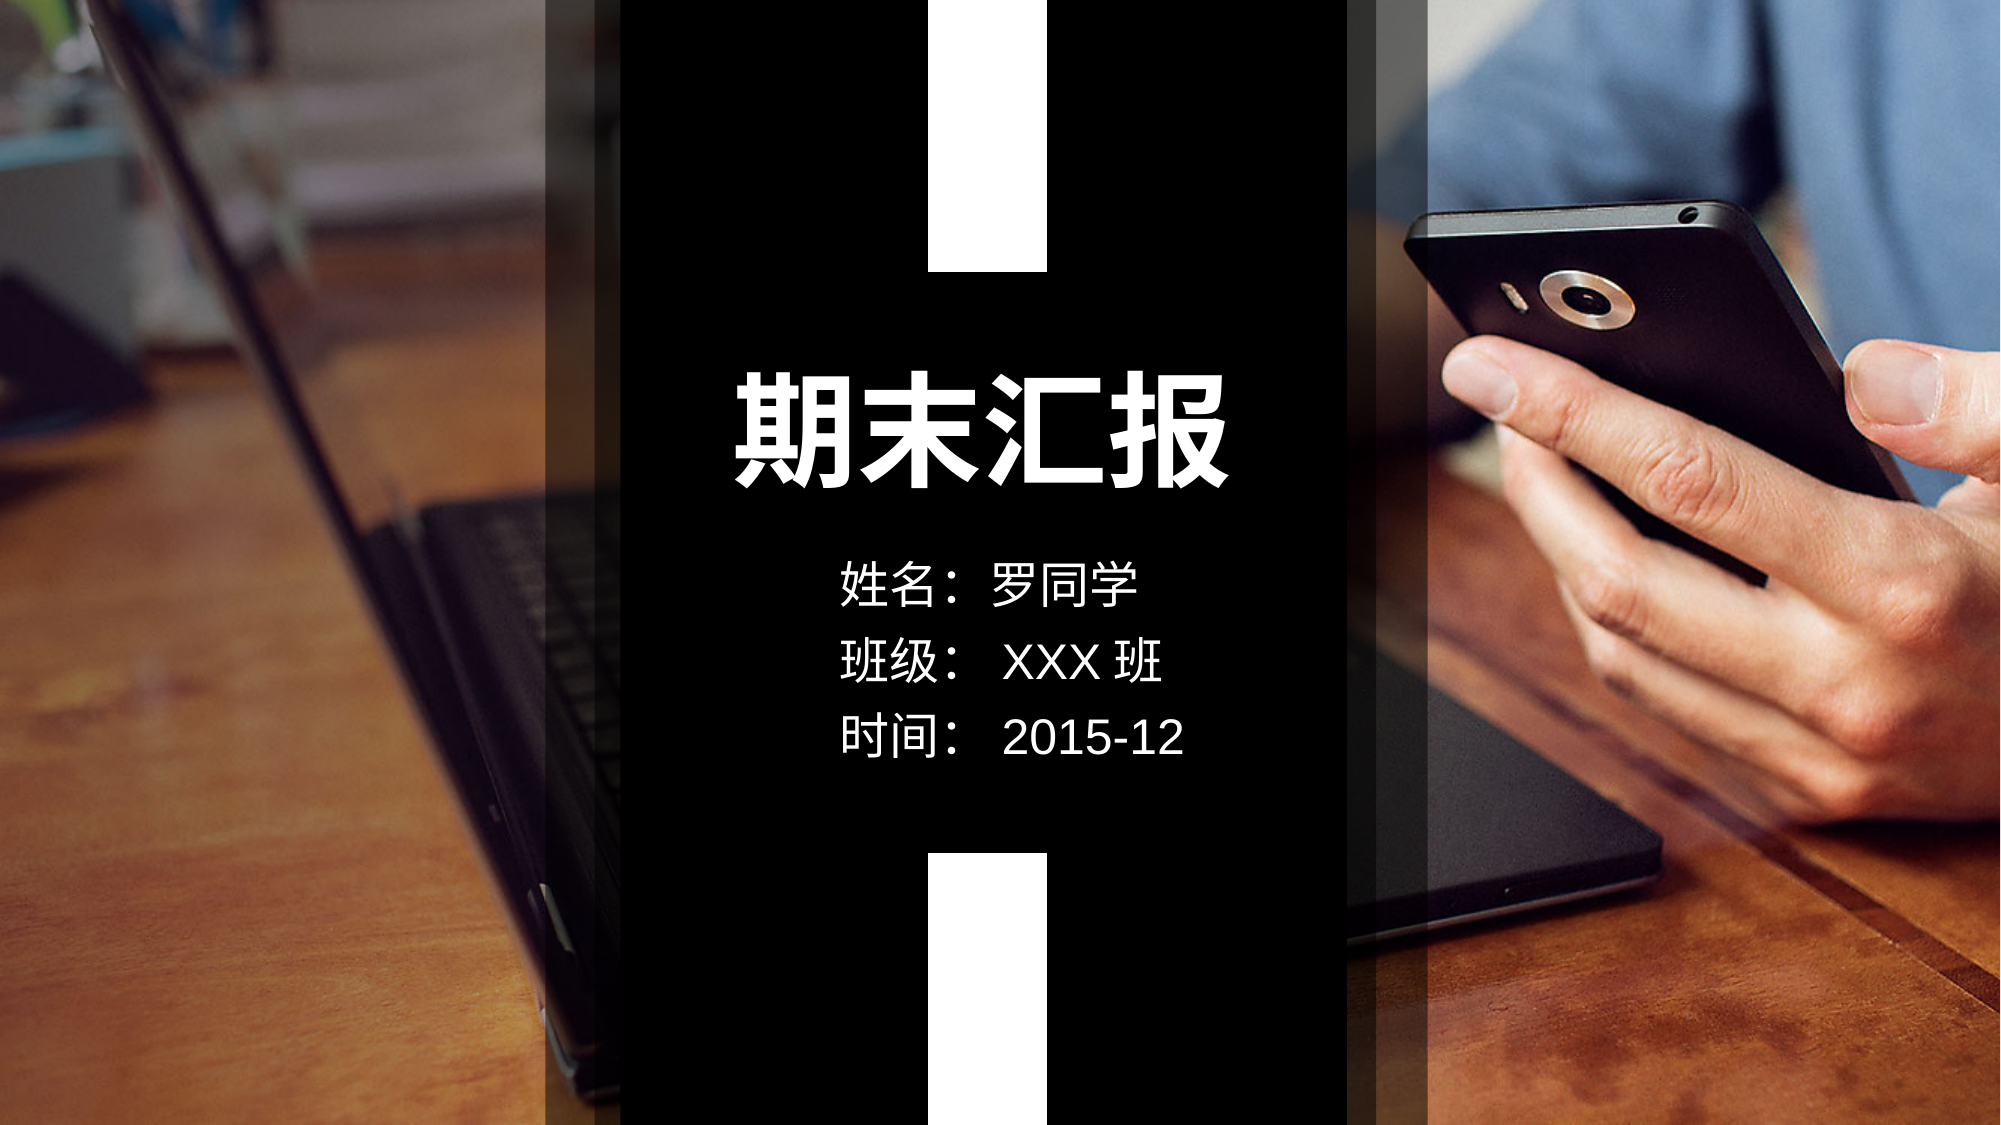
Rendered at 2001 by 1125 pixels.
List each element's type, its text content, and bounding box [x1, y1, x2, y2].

text_box 期末汇报 [717, 345, 1302, 510]
picture [0, 0, 620, 1125]
text_box 时间：2015-12 [824, 696, 1208, 772]
text_box 班级：XXX班 [824, 621, 1221, 697]
picture [1347, 0, 2001, 1125]
text_box [927, 852, 1048, 1125]
text_box 姓名：罗同学 [824, 545, 1176, 621]
text_box [927, 0, 1048, 273]
